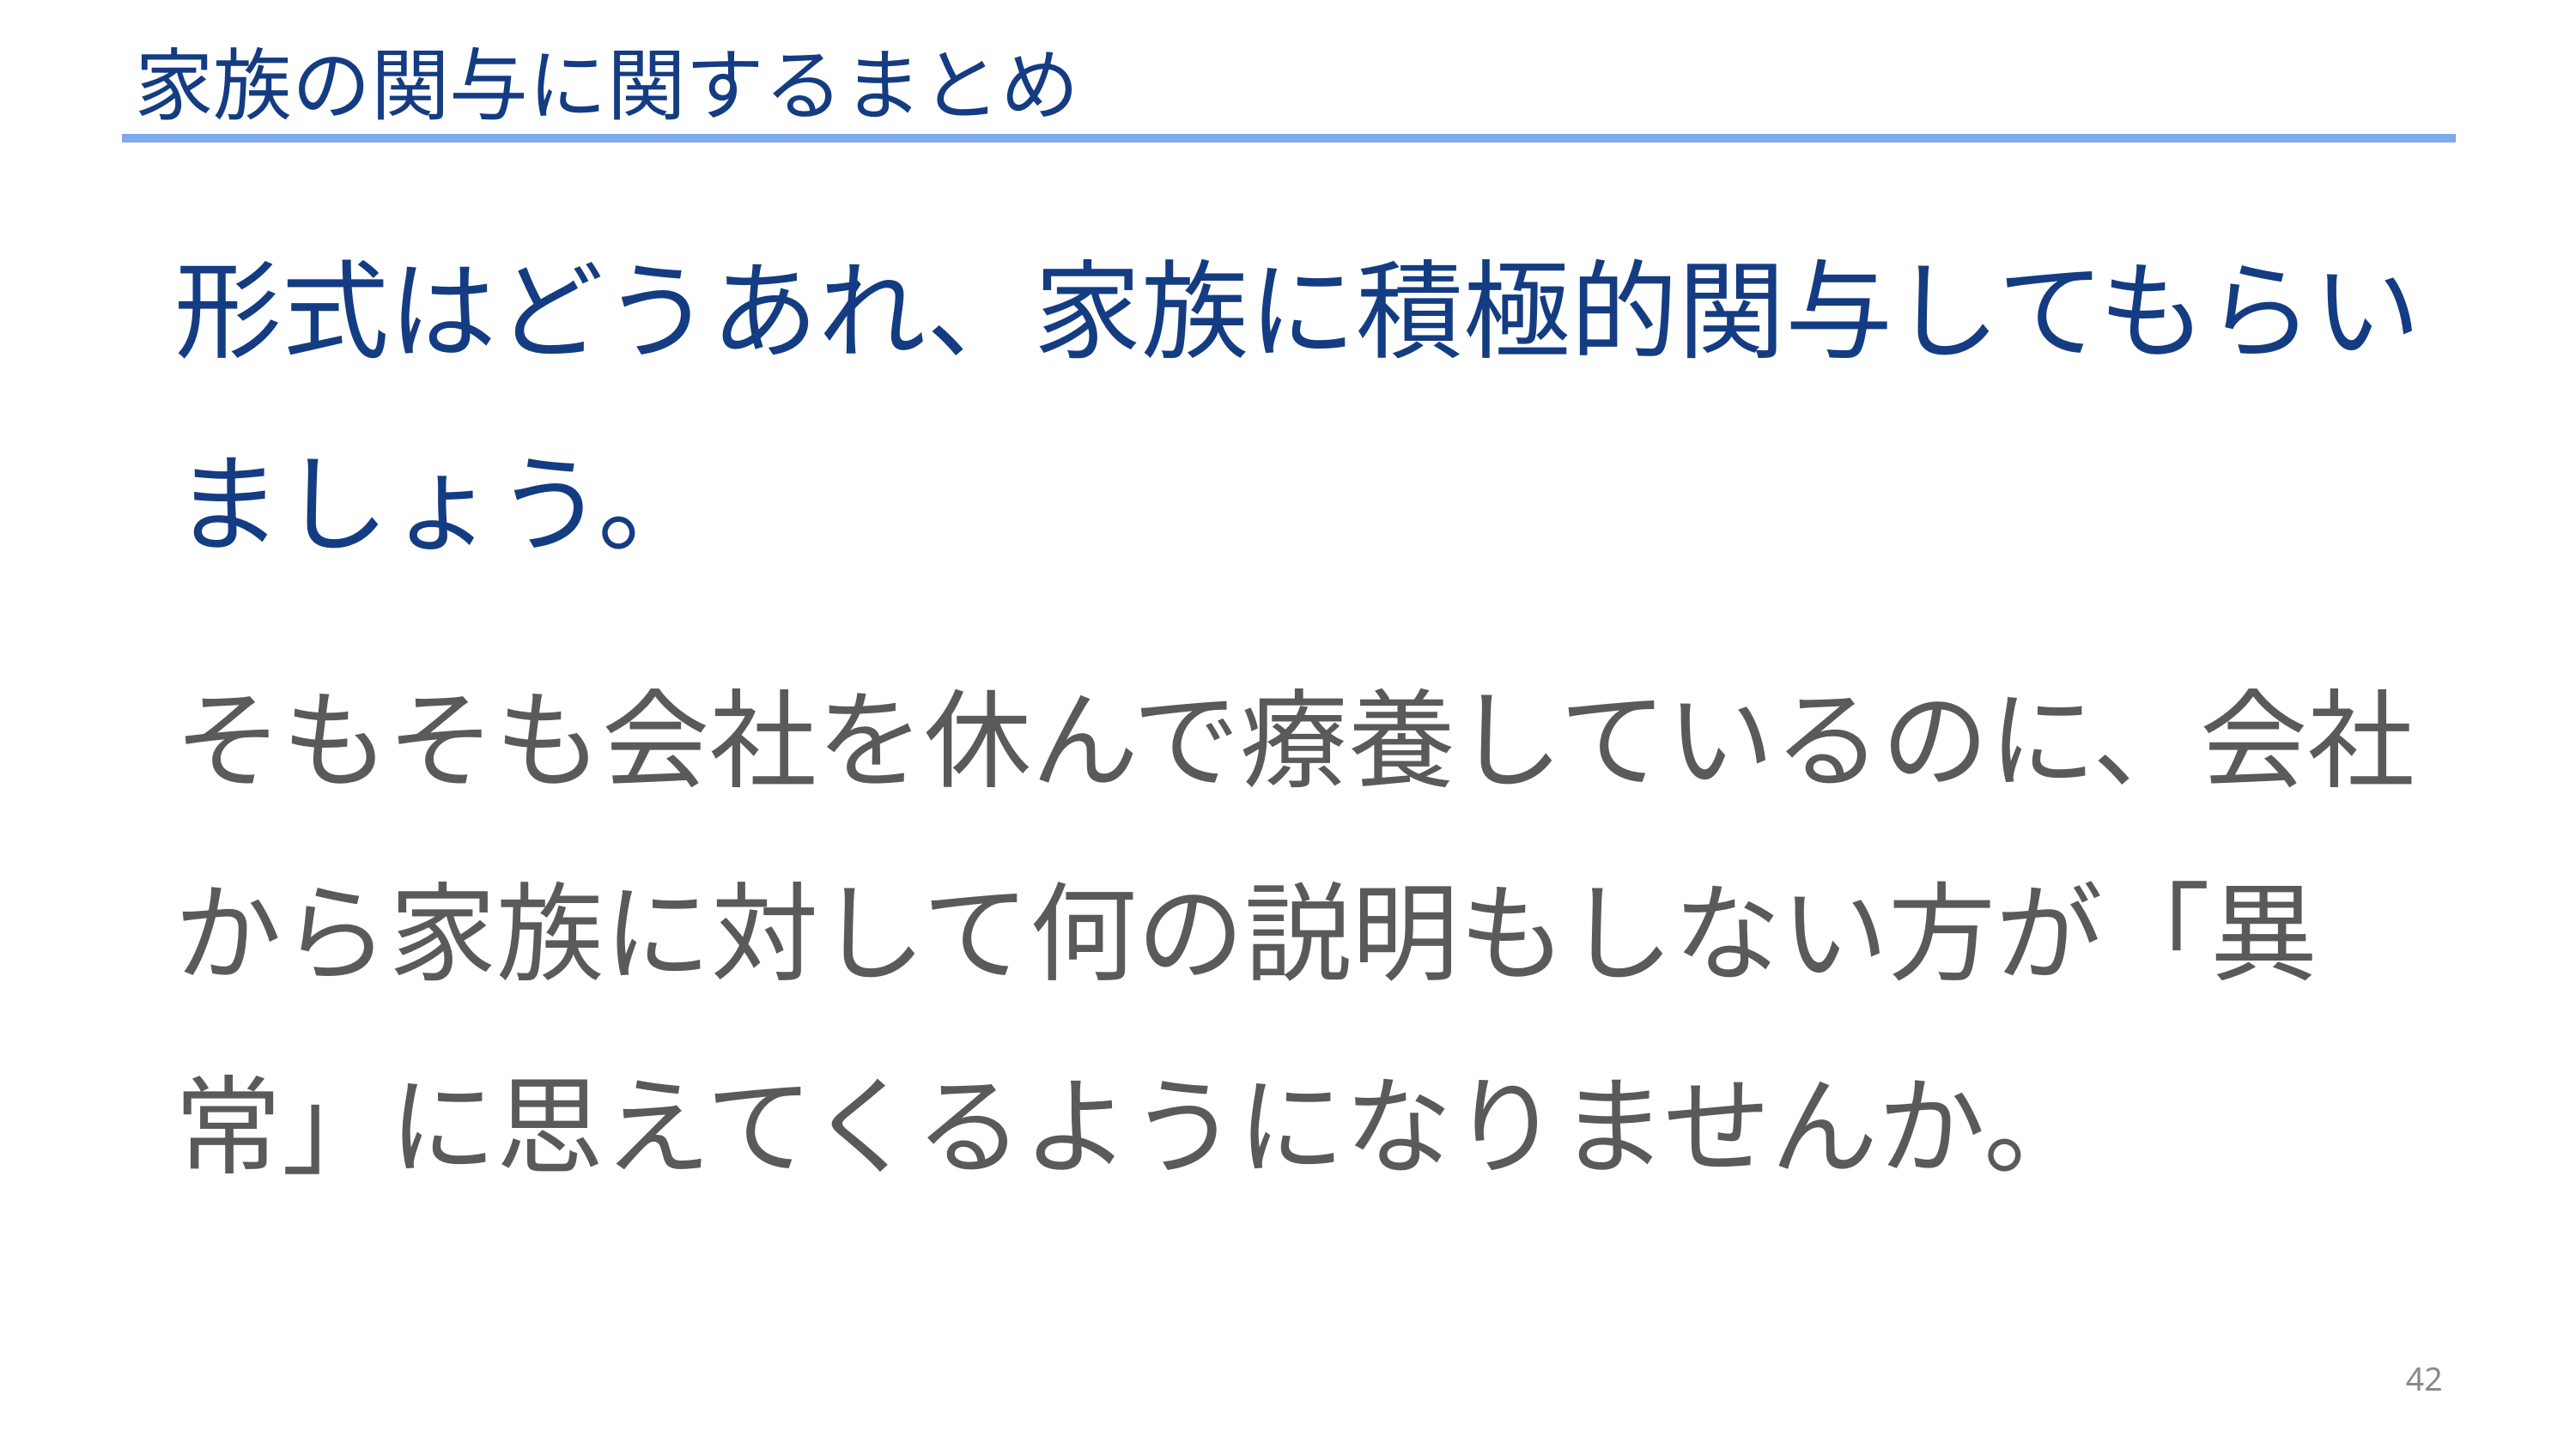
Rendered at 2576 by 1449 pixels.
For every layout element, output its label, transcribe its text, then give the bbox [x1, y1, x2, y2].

slide_number 42 [2337, 1342, 2456, 1420]
title 家族の関与に関するまとめ [122, 39, 2454, 139]
list 形式はどうあれ、家族に積極的関与してもらいましょう。 そもそも会社を休んで療養しているのに、会社から家族に対して何の説明もしない方が「異常」に思えてくるようになりませんか。 [124, 171, 2456, 1317]
